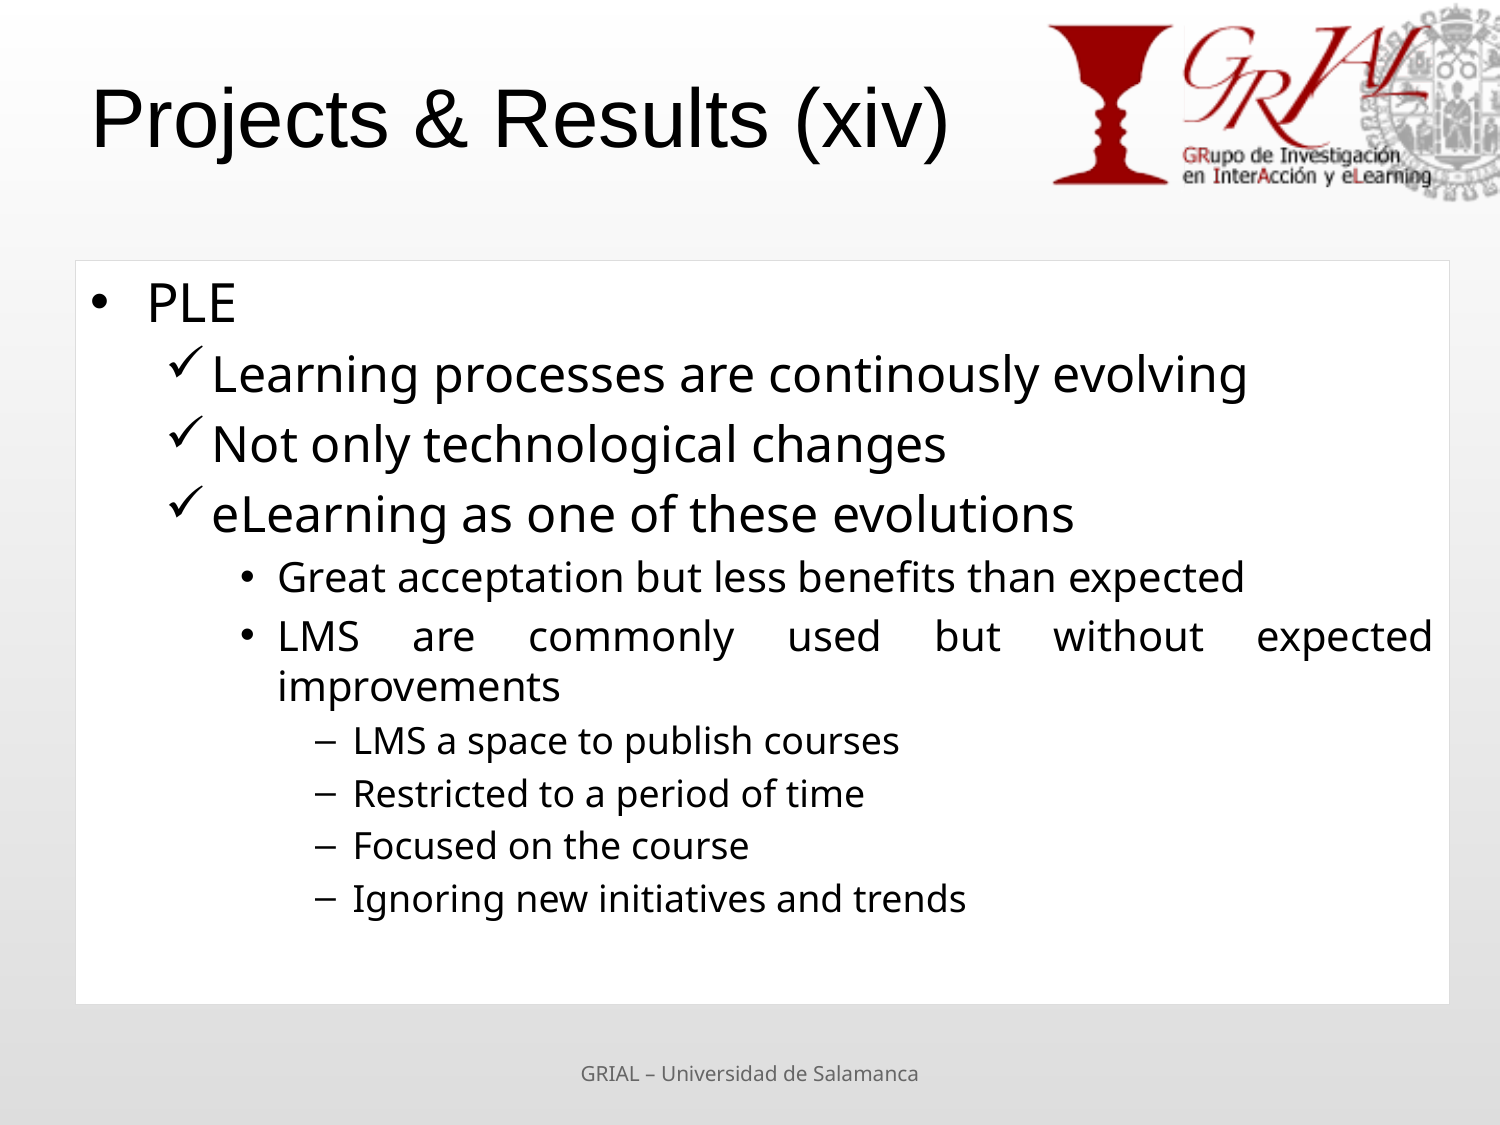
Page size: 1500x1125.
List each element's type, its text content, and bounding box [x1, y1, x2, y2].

footer GRIAL – Universidad de Salamanca [512, 1042, 988, 1103]
list PLE Learning processes are continously evolving Not only technological changes eLearning as one of these evolutions Great acceptation but less benefits than expected LMS are commonly used but without expected improvements LMS a space to publish courses Restricted to a period of time Focused on the course Ignoring new initiatives and trends [75, 260, 1450, 1005]
title Projects & Results (xiv) [75, 20, 1040, 209]
picture [1039, 0, 1500, 209]
